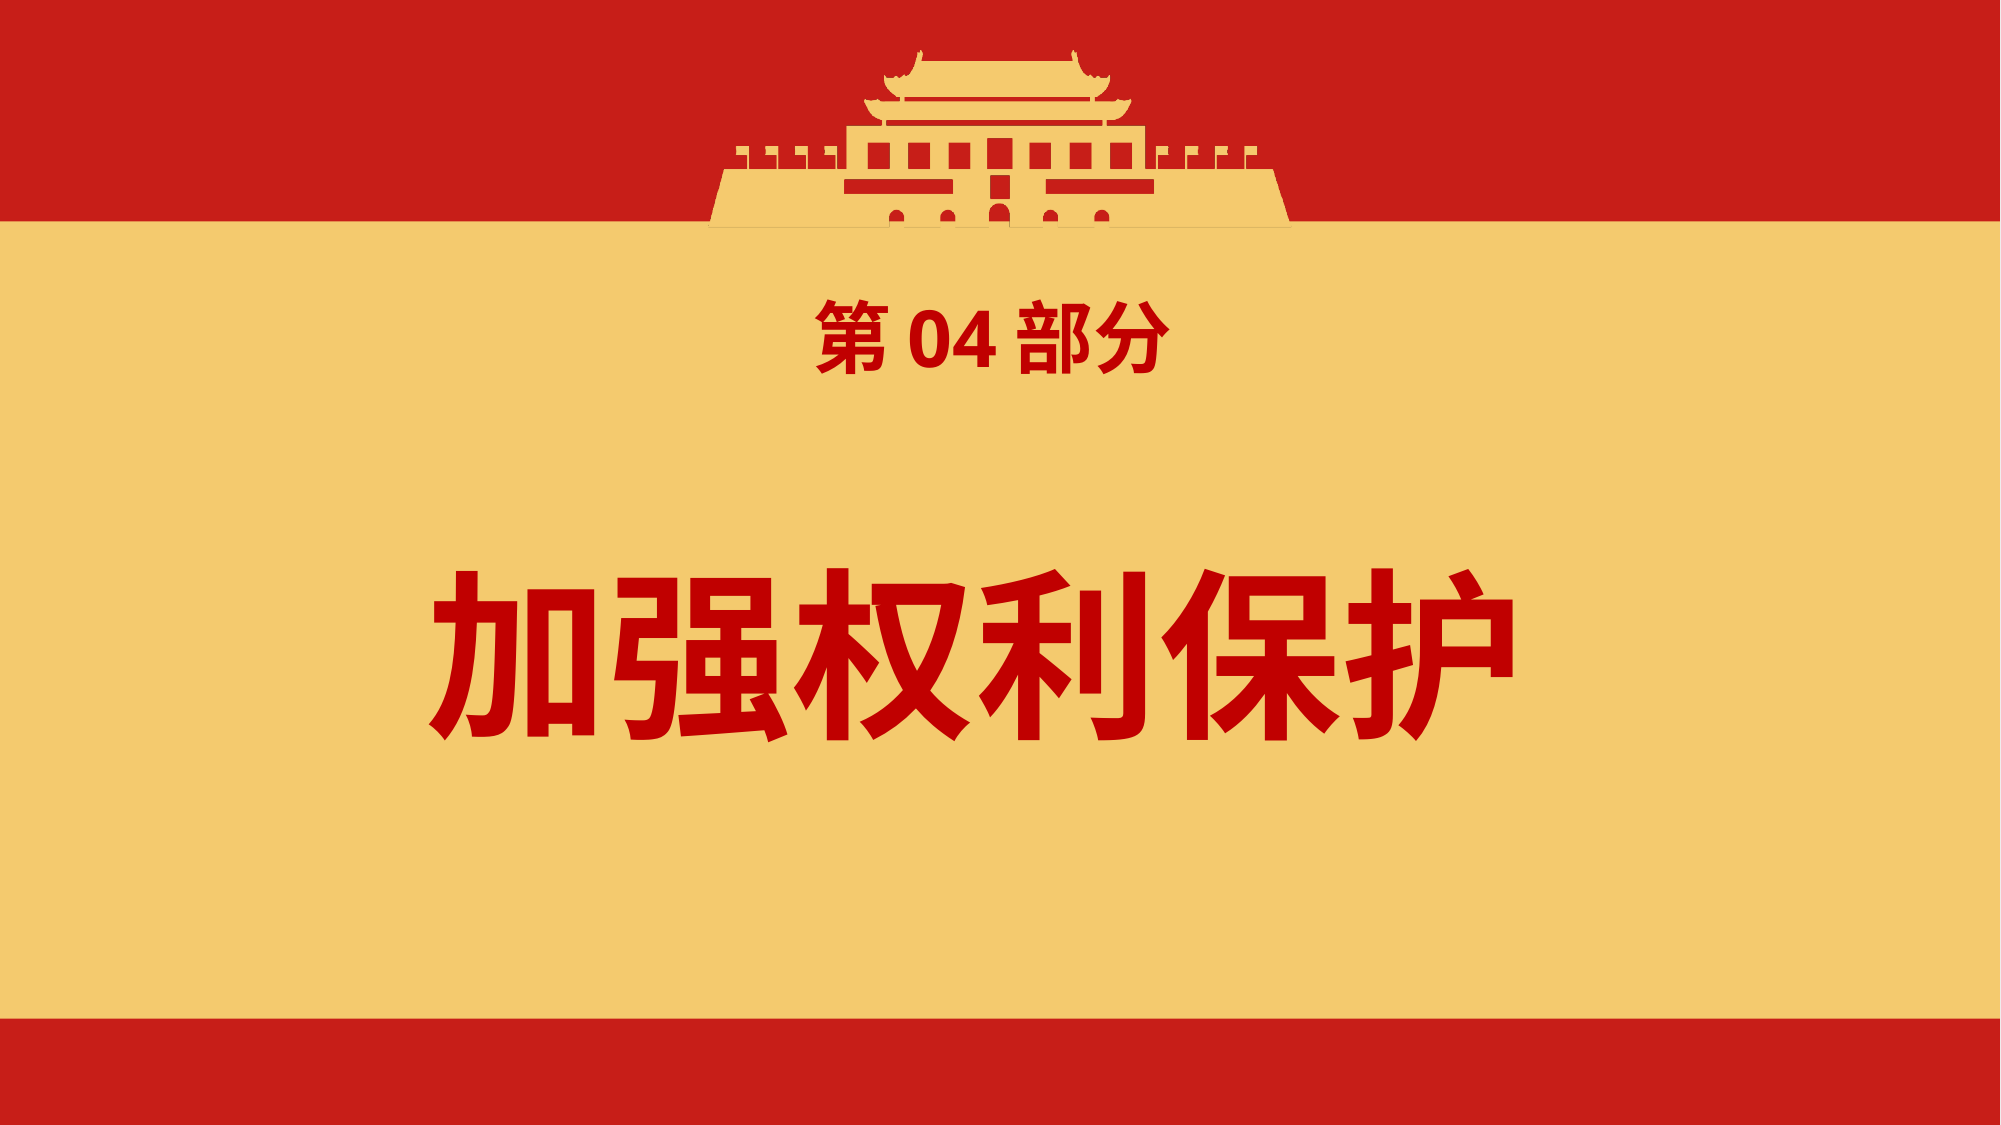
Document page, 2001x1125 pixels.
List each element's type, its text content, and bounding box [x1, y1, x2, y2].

list 加强权利保护 [410, 534, 1590, 836]
picture [676, 0, 1324, 327]
title 第04部分 [797, 291, 1203, 470]
